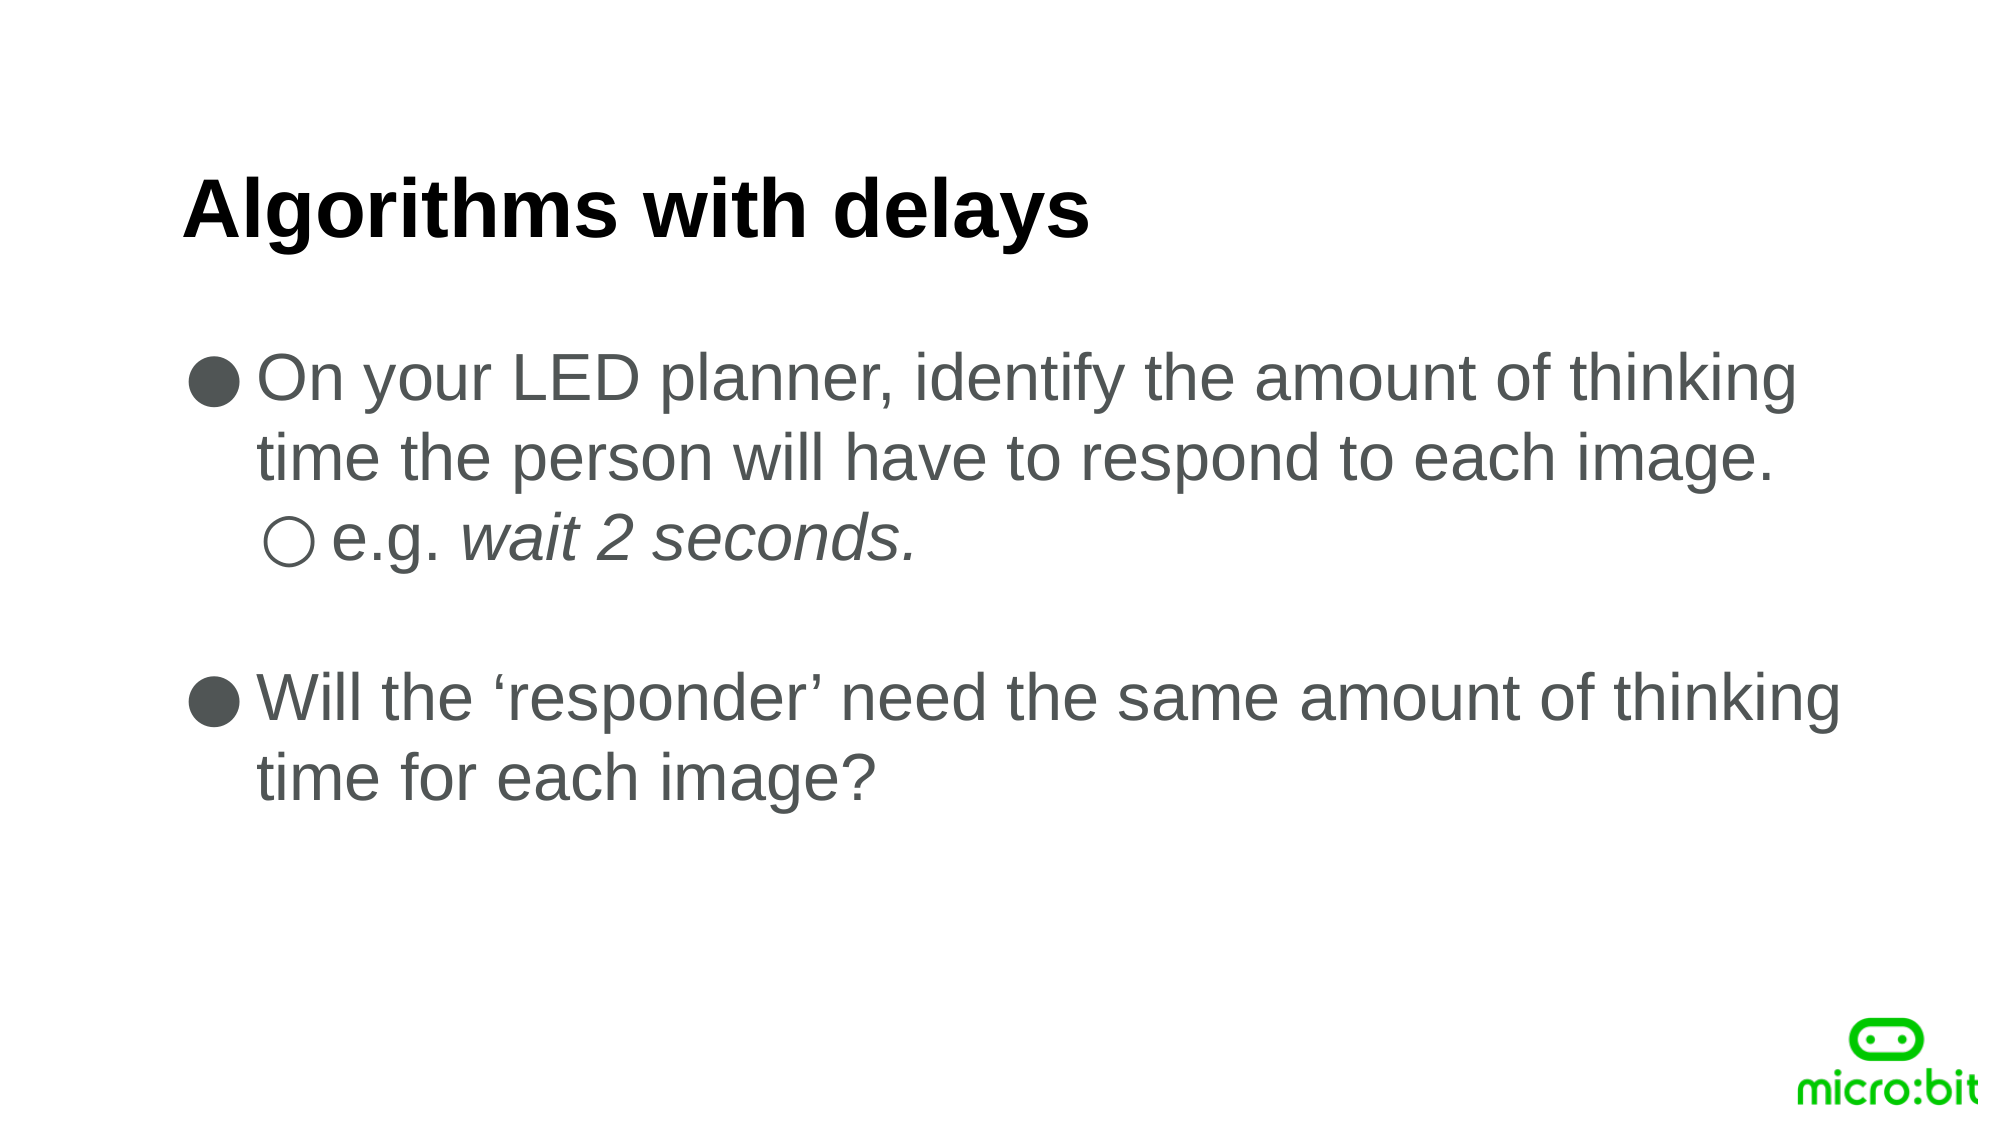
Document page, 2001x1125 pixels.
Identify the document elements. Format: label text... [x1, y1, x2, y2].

text_box Algorithms with delays On your LED planner, identify the amount of thinking time the person will have to respond to each image. e.g. wait 2 seconds. Will the ‘responder’ need the same amount of thinking time for each image? [166, 60, 1918, 884]
picture [1797, 1017, 1978, 1106]
